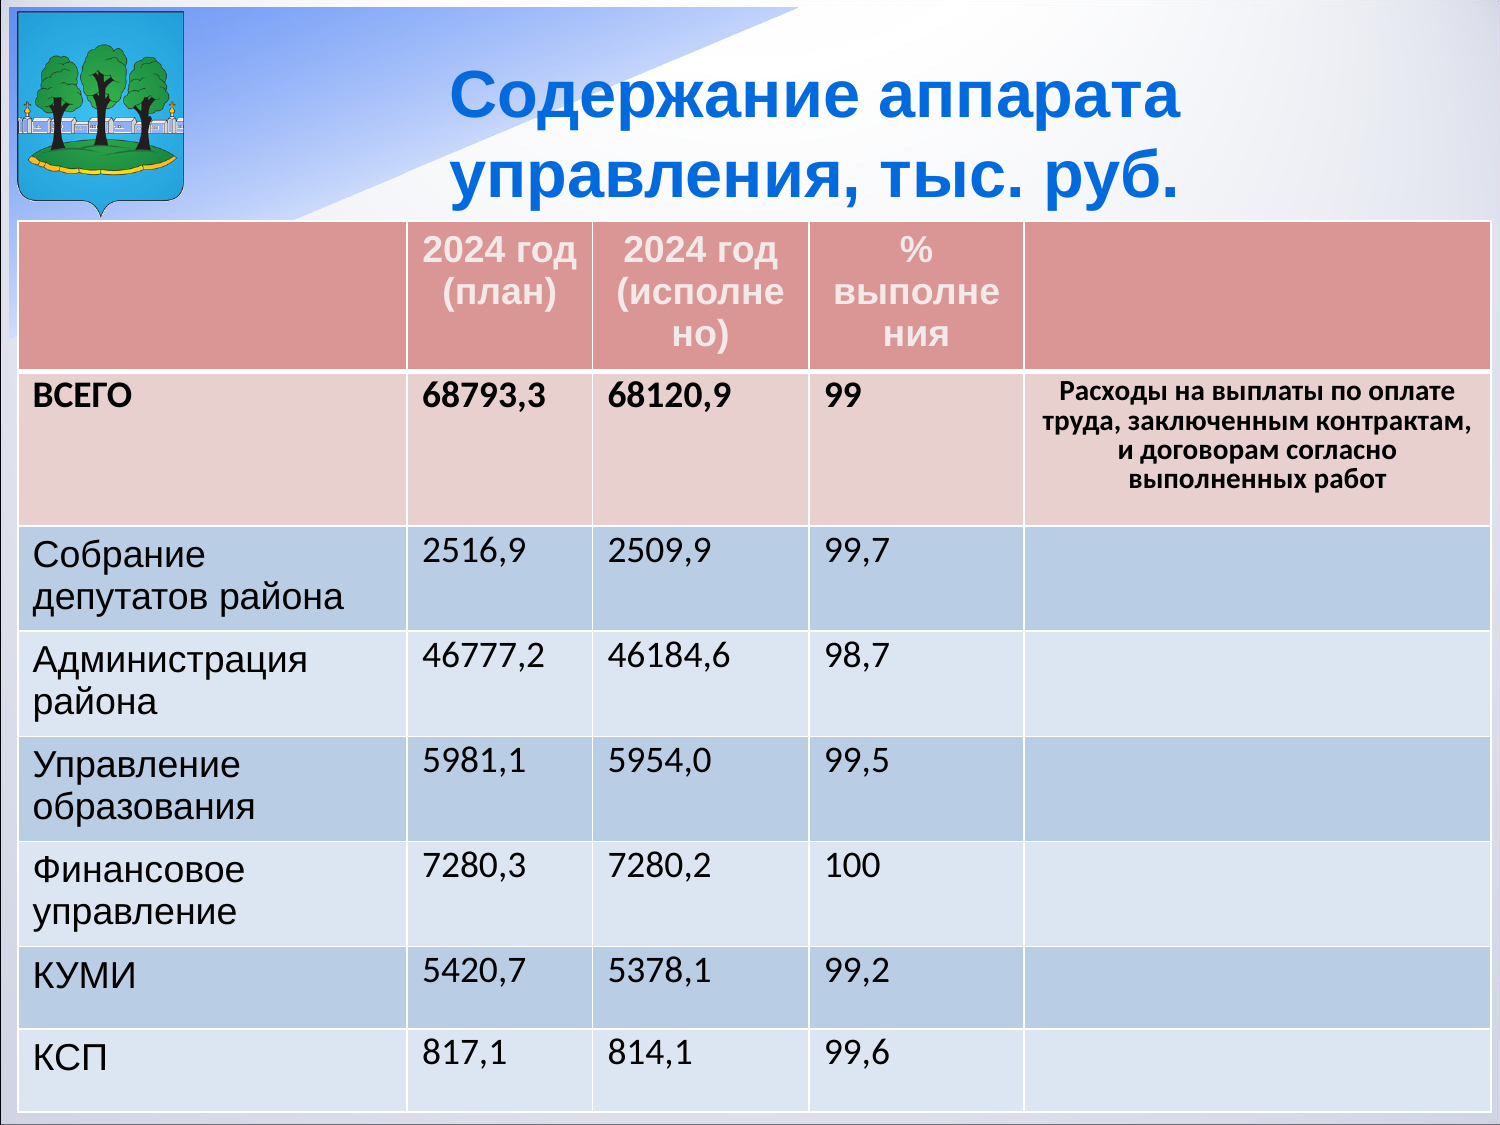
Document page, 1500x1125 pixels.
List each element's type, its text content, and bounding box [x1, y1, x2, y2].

table_header [19, 222, 406, 369]
table_cell 5420,7 [408, 947, 592, 1028]
table_cell 7280,2 [593, 842, 808, 946]
table_cell 99,6 [810, 1030, 1023, 1111]
table_cell 2509,9 [593, 527, 808, 630]
table_cell Финансовое управление [19, 842, 406, 946]
table_cell КУМИ [19, 947, 406, 1028]
table_cell 99,7 [810, 527, 1023, 630]
table_cell Собрание депутатов района [19, 527, 406, 630]
table_cell 5954,0 [593, 737, 808, 841]
picture [0, 0, 1500, 1125]
table_cell [1025, 737, 1490, 841]
table_cell [1025, 947, 1490, 1028]
table_cell 5981,1 [408, 737, 592, 841]
table_cell 68793,3 [408, 374, 592, 525]
table_cell 7280,3 [408, 842, 592, 946]
table_cell 46777,2 [408, 632, 592, 736]
table_cell КСП [19, 1030, 406, 1111]
table_cell Расходы на выплаты по оплате труда, заключенным контрактам, и договорам согласно выполненных работ [1025, 374, 1490, 525]
table_cell 68120,9 [593, 374, 808, 525]
text_box [6, 5, 800, 341]
table_cell 814,1 [593, 1030, 808, 1111]
table_cell 98,7 [810, 632, 1023, 736]
table_cell 2516,9 [408, 527, 592, 630]
table_cell [1025, 842, 1490, 946]
table_header 2024 год (исполнено) [593, 222, 808, 369]
table_cell 5378,1 [593, 947, 808, 1028]
table_cell Администрация района [19, 632, 406, 736]
text_box Содержание аппарата управления, тыс. руб. [253, 43, 1376, 219]
table_cell 100 [810, 842, 1023, 946]
table_cell 99 [810, 374, 1023, 525]
table_header 2024 год (план) [408, 222, 592, 369]
table_cell [1025, 527, 1490, 630]
table_cell 99,5 [810, 737, 1023, 841]
table_cell 46184,6 [593, 632, 808, 736]
table_header [1025, 222, 1490, 369]
table_cell [1025, 632, 1490, 736]
table_cell [1025, 1030, 1490, 1111]
table_cell 99,2 [810, 947, 1023, 1028]
table_cell Управление образования [19, 737, 406, 841]
table_cell 817,1 [408, 1030, 592, 1111]
table_cell ВСЕГО [19, 374, 406, 525]
table_header % выполнения [810, 222, 1023, 369]
